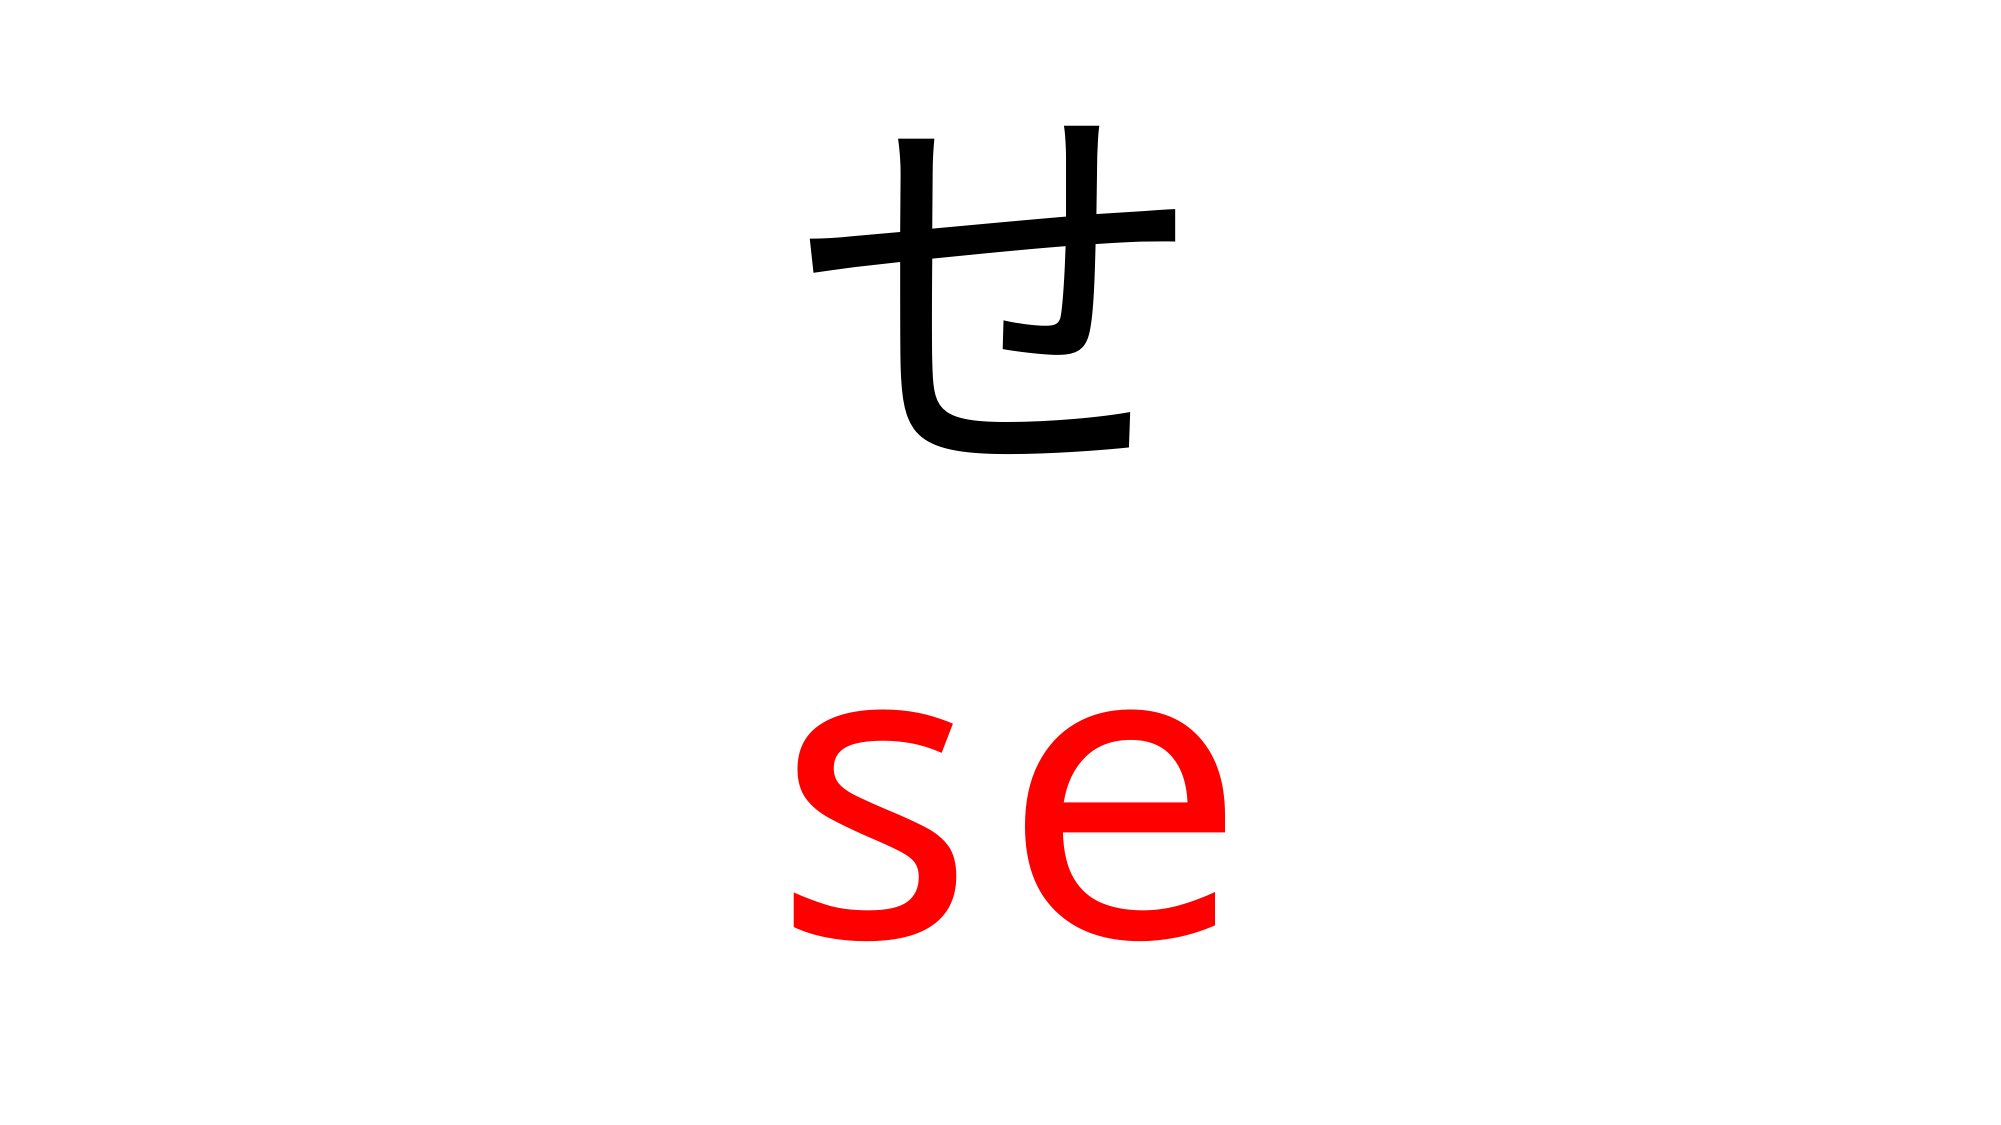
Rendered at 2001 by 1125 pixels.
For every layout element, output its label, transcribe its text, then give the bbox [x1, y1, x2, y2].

title せ [249, 71, 1750, 545]
text_box se [249, 562, 1750, 1036]
